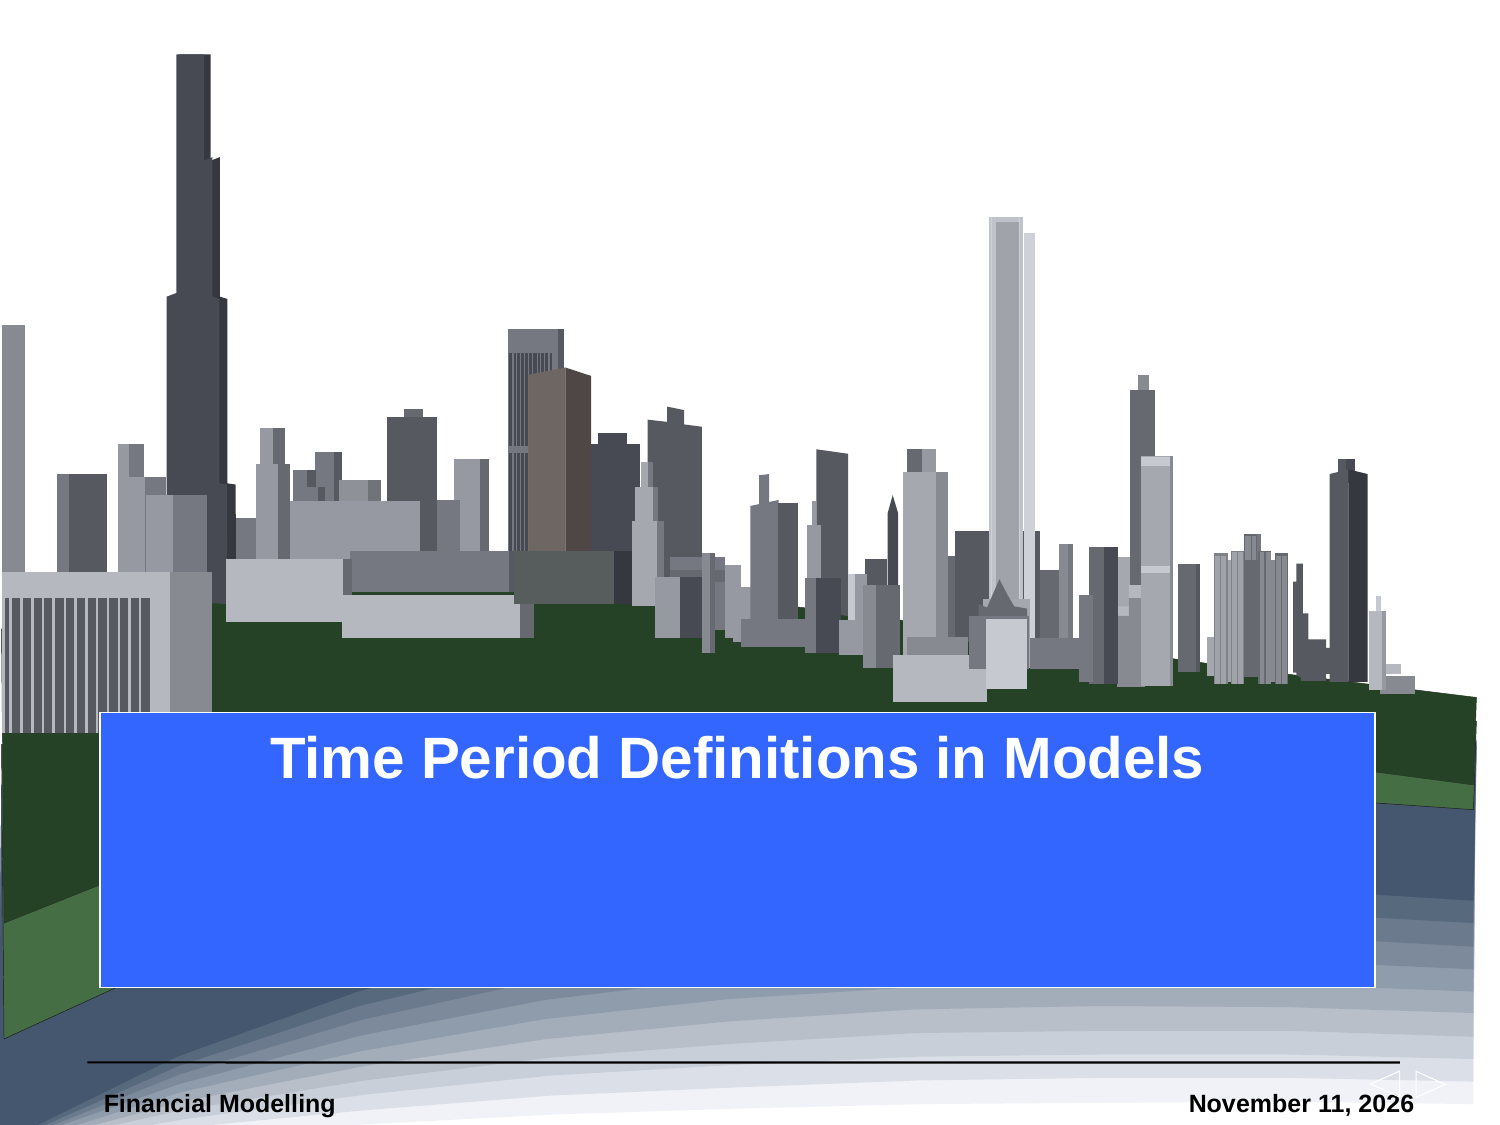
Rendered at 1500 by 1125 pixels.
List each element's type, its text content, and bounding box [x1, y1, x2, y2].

title Time Period Definitions in Models [99, 712, 1376, 988]
